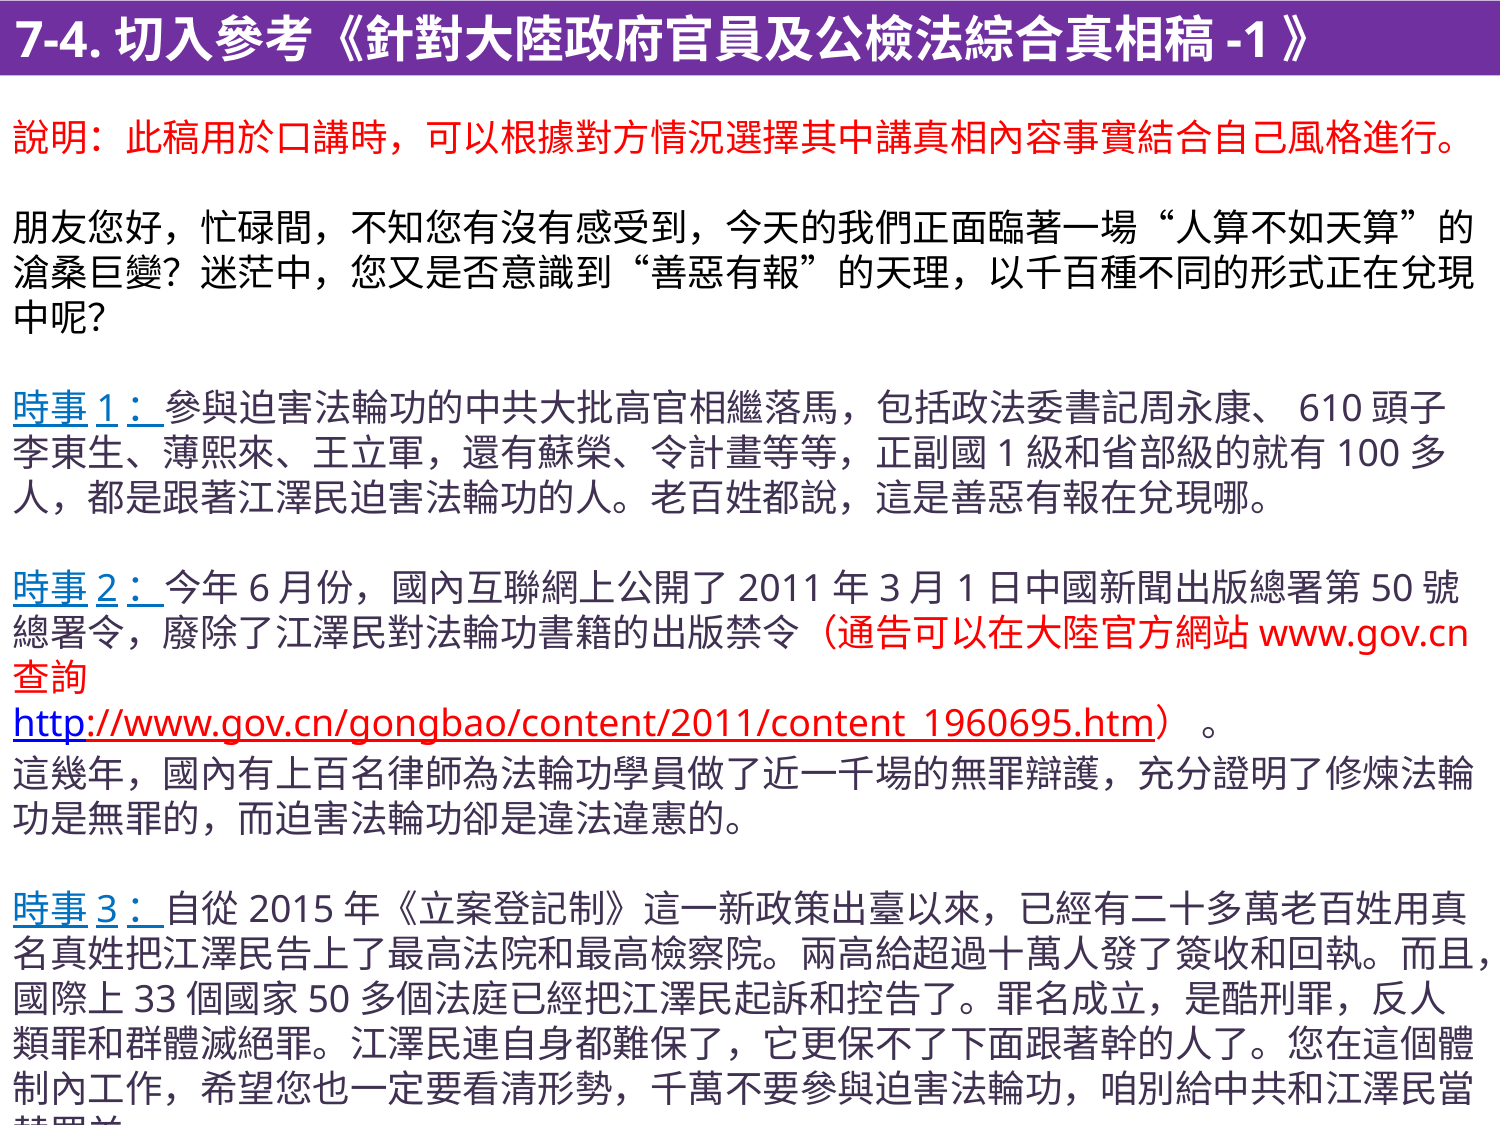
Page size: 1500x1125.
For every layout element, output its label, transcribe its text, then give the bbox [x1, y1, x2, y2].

text_box 說明：此稿用於口講時，可以根據對方情況選擇其中講真相內容事實結合自己風格進行。 朋友您好，忙碌間，不知您有沒有感受到，今天的我們正面臨著一場“人算不如天算”的滄桑巨變？迷茫中，您又是否意識到“善惡有報”的天理，以千百種不同的形式正在兌現中呢？ 時事1：參與迫害法輪功的中共大批高官相繼落馬，包括政法委書記周永康、610頭子李東生、薄熙來、王立軍，還有蘇榮、令計畫等等，正副國1級和省部級的就有100多人，都是跟著江澤民迫害法輪功的人。老百姓都說，這是善惡有報在兌現哪。 時事2：今年6月份，國內互聯網上公開了2011年3月1日中國新聞出版總署第50號總署令，廢除了江澤民對法輪功書籍的出版禁令（通告可以在大陸官方網站www.gov.cn查詢 http://www.gov.cn/gongbao/content/2011/content_1960695.htm） 。 這幾年，國內有上百名律師為法輪功學員做了近一千場的無罪辯護，充分證明了修煉法輪功是無罪的，而迫害法輪功卻是違法違憲的。 時事3：自從2015年《立案登記制》這一新政策出臺以來，已經有二十多萬老百姓用真名真姓把江澤民告上了最高法院和最高檢察院。兩高給超過十萬人發了簽收和回執。而且，國際上33個國家50多個法庭已經把江澤民起訴和控告了。罪名成立，是酷刑罪，反人類罪和群體滅絕罪。江澤民連自身都難保了，它更保不了下面跟著幹的人了。您在這個體制內工作，希望您也一定要看清形勢，千萬不要參與迫害法輪功，咱別給中共和江澤民當替罪羊。 [0, 106, 1498, 1125]
text_box [620, 40, 1481, 107]
text_box 7-4.切入參考《針對大陸政府官員及公檢法綜合真相稿-1》 [0, 0, 1500, 76]
